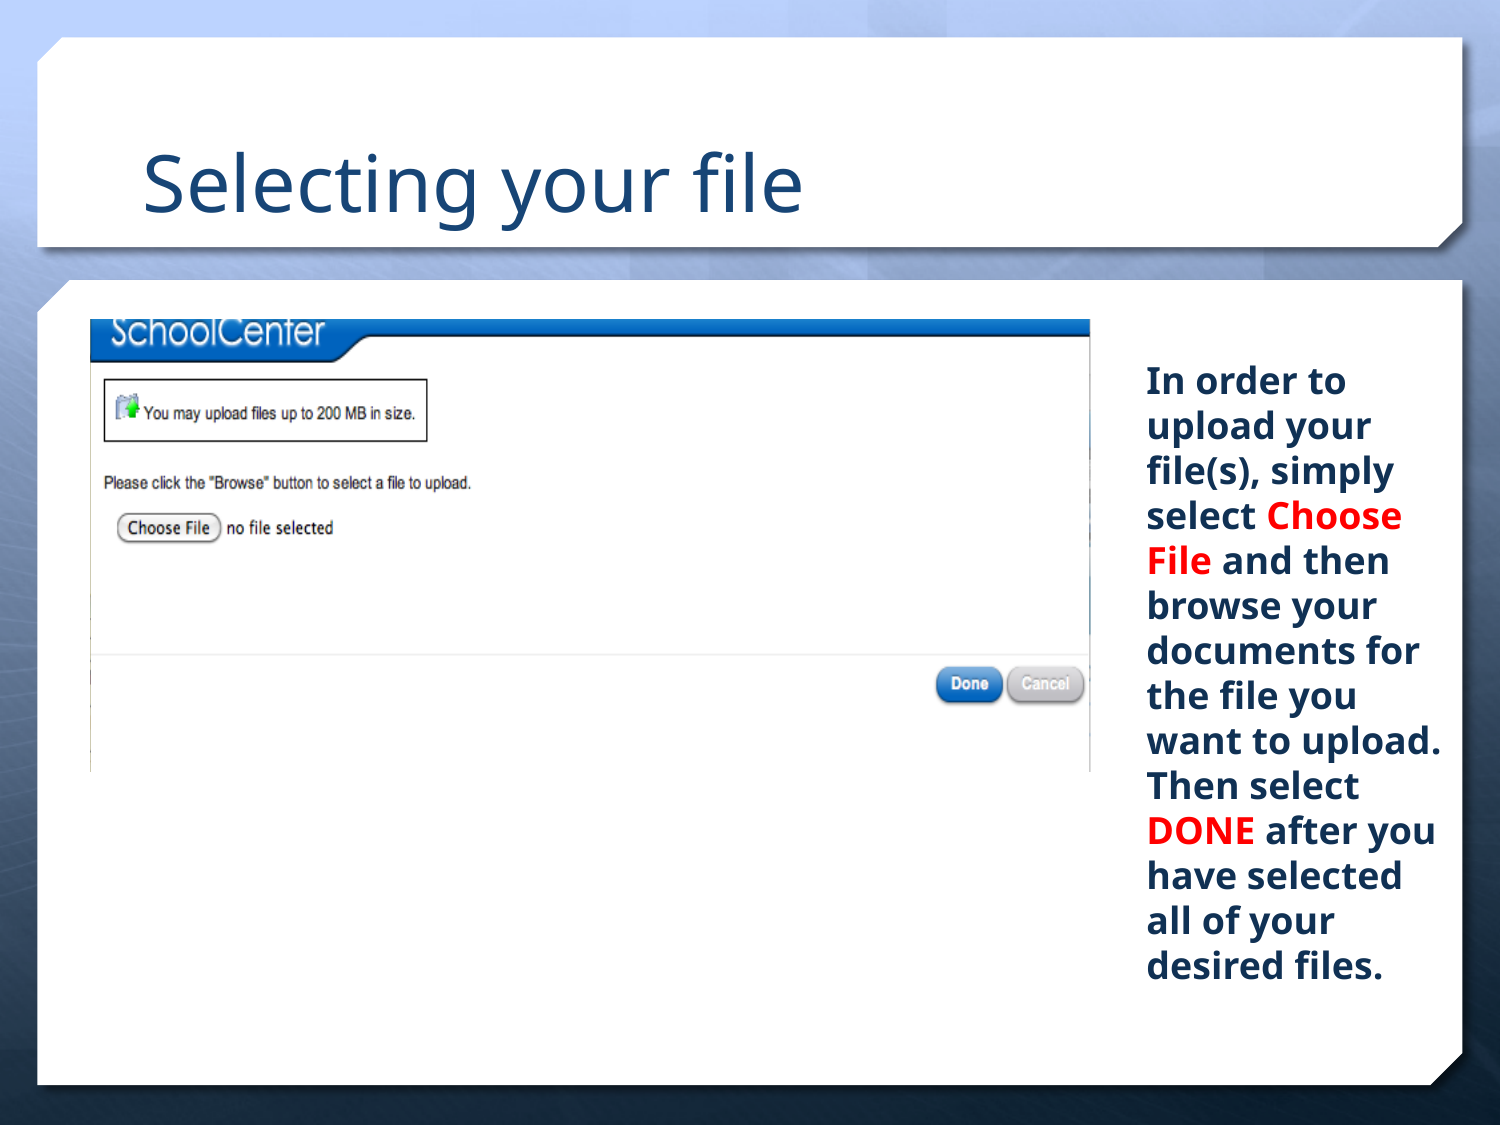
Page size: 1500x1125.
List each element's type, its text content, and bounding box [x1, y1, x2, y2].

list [89, 319, 1091, 773]
text_box In order to upload your file(s), simply select Choose File and then browse your documents for the file you want to upload. Then select DONE after you have selected all of your desired files. [1131, 349, 1459, 995]
title Selecting your file [127, 48, 1372, 236]
